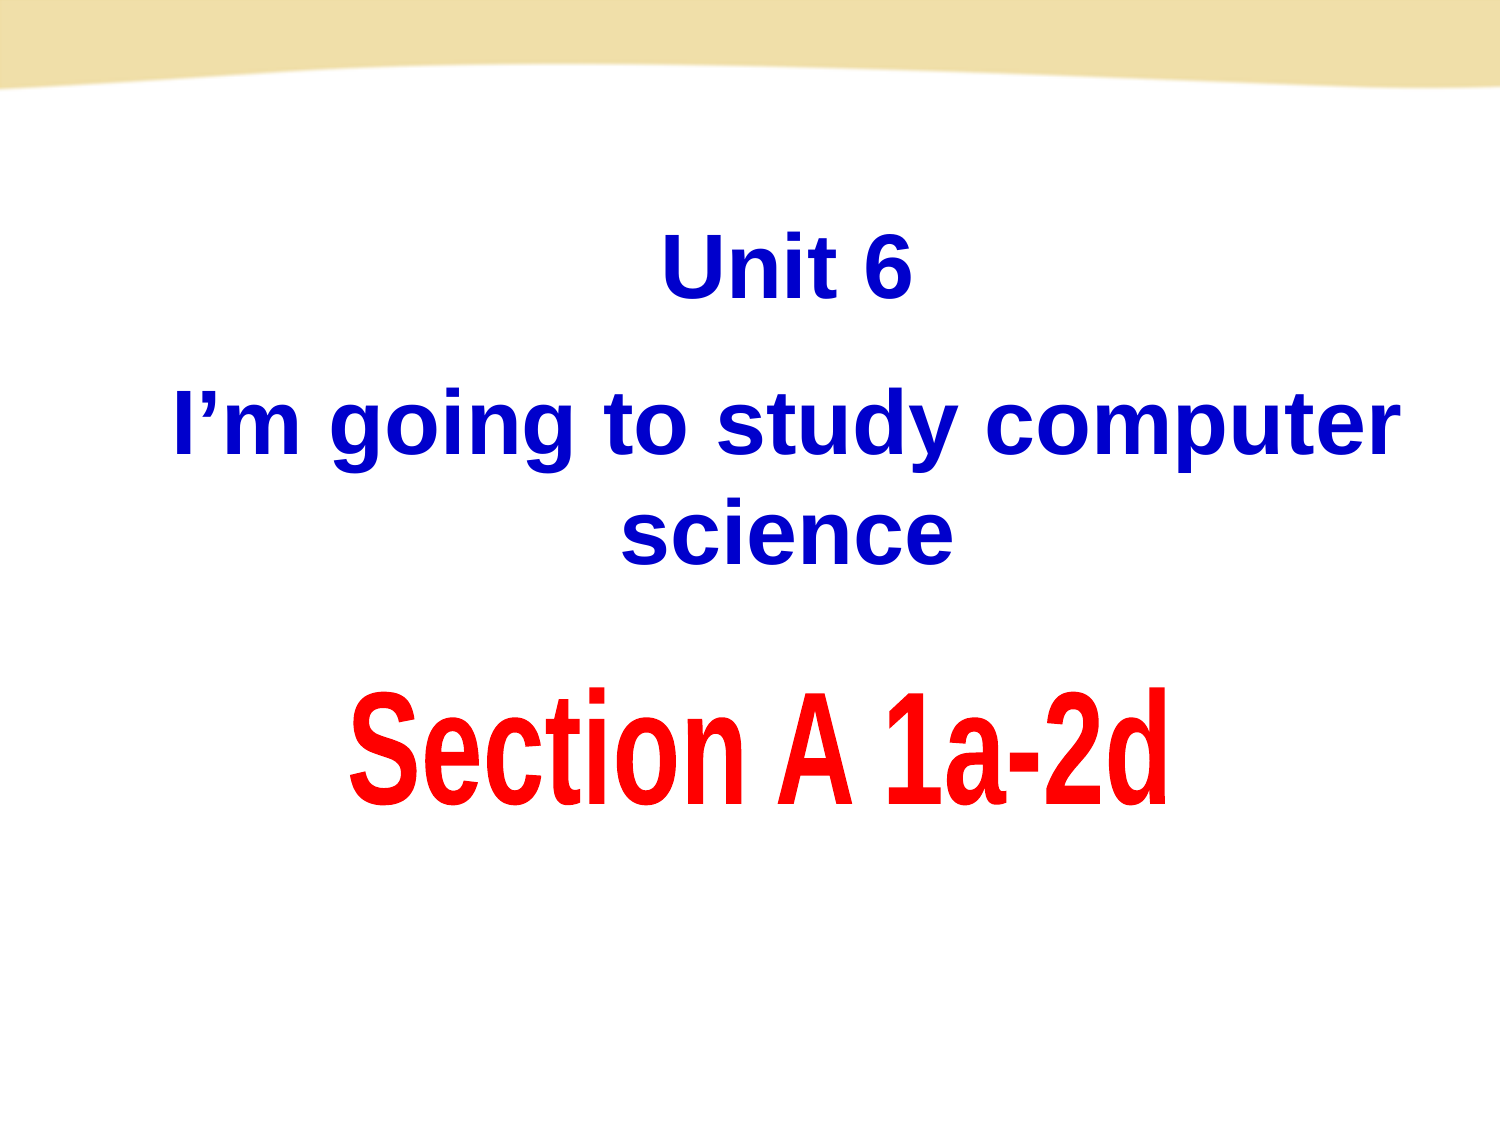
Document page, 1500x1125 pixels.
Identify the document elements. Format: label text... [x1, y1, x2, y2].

text_box Unit 6 I’m going to study computer science [112, 199, 1463, 591]
picture [0, 0, 1500, 1125]
